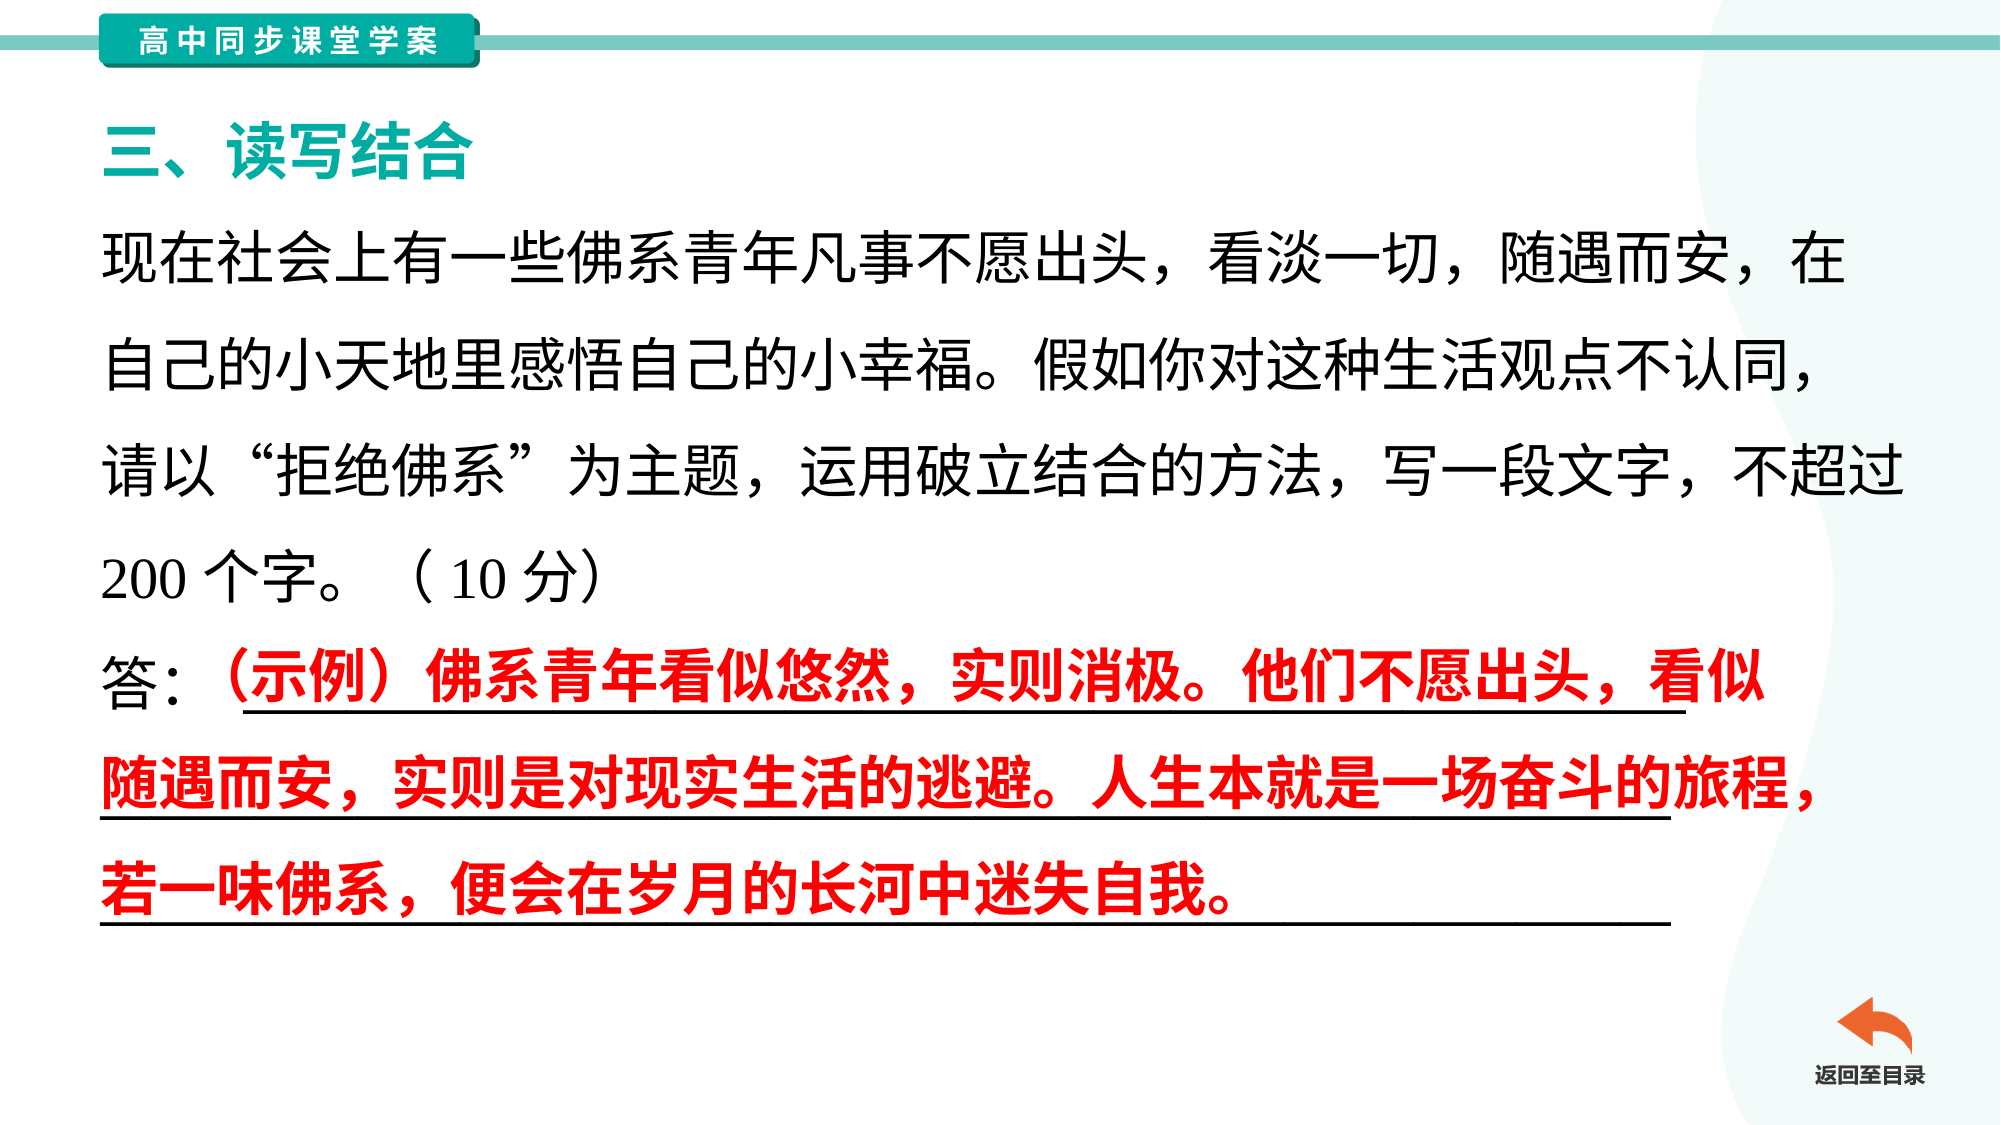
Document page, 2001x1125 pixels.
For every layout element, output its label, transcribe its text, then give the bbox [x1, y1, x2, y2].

picture [0, 0, 2000, 1125]
text_box 现在社会上有一些佛系青年凡事不愿出头，看淡一切，随遇而安，在 自己的小天地里感悟自己的小幸福。假如你对这种生活观点不认同， 请以“拒绝佛系”为主题，运用破立结合的方法，写一段文字，不超过 200个字。（10分） 答： ________________________________________________________ _____________________________________________________________ _____________________________________________________________ [100, 923, 1899, 930]
text_box 现在社会上有一些佛系青年凡事不愿出头，看淡一切，随遇而安，在 自己的小天地里感悟自己的小幸福。假如你对这种生活观点不认同， 请以“拒绝佛系”为主题，运用破立结合的方法，写一段文字，不超过 200个字。（10分） 答： ________________________________________________________ _____________________________________________________________ _____________________________________________________________ [100, 185, 1899, 603]
text_box （示例）佛系青年看似悠然，实则消极。他们不愿出头，看似 随遇而安，实则是对现实生活的逃避。人生本就是一场奋斗的旅程， 若一味佛系，便会在岁月的长河中迷失自我。 [100, 603, 1899, 923]
text_box 三、读写结合 [100, 76, 1899, 185]
